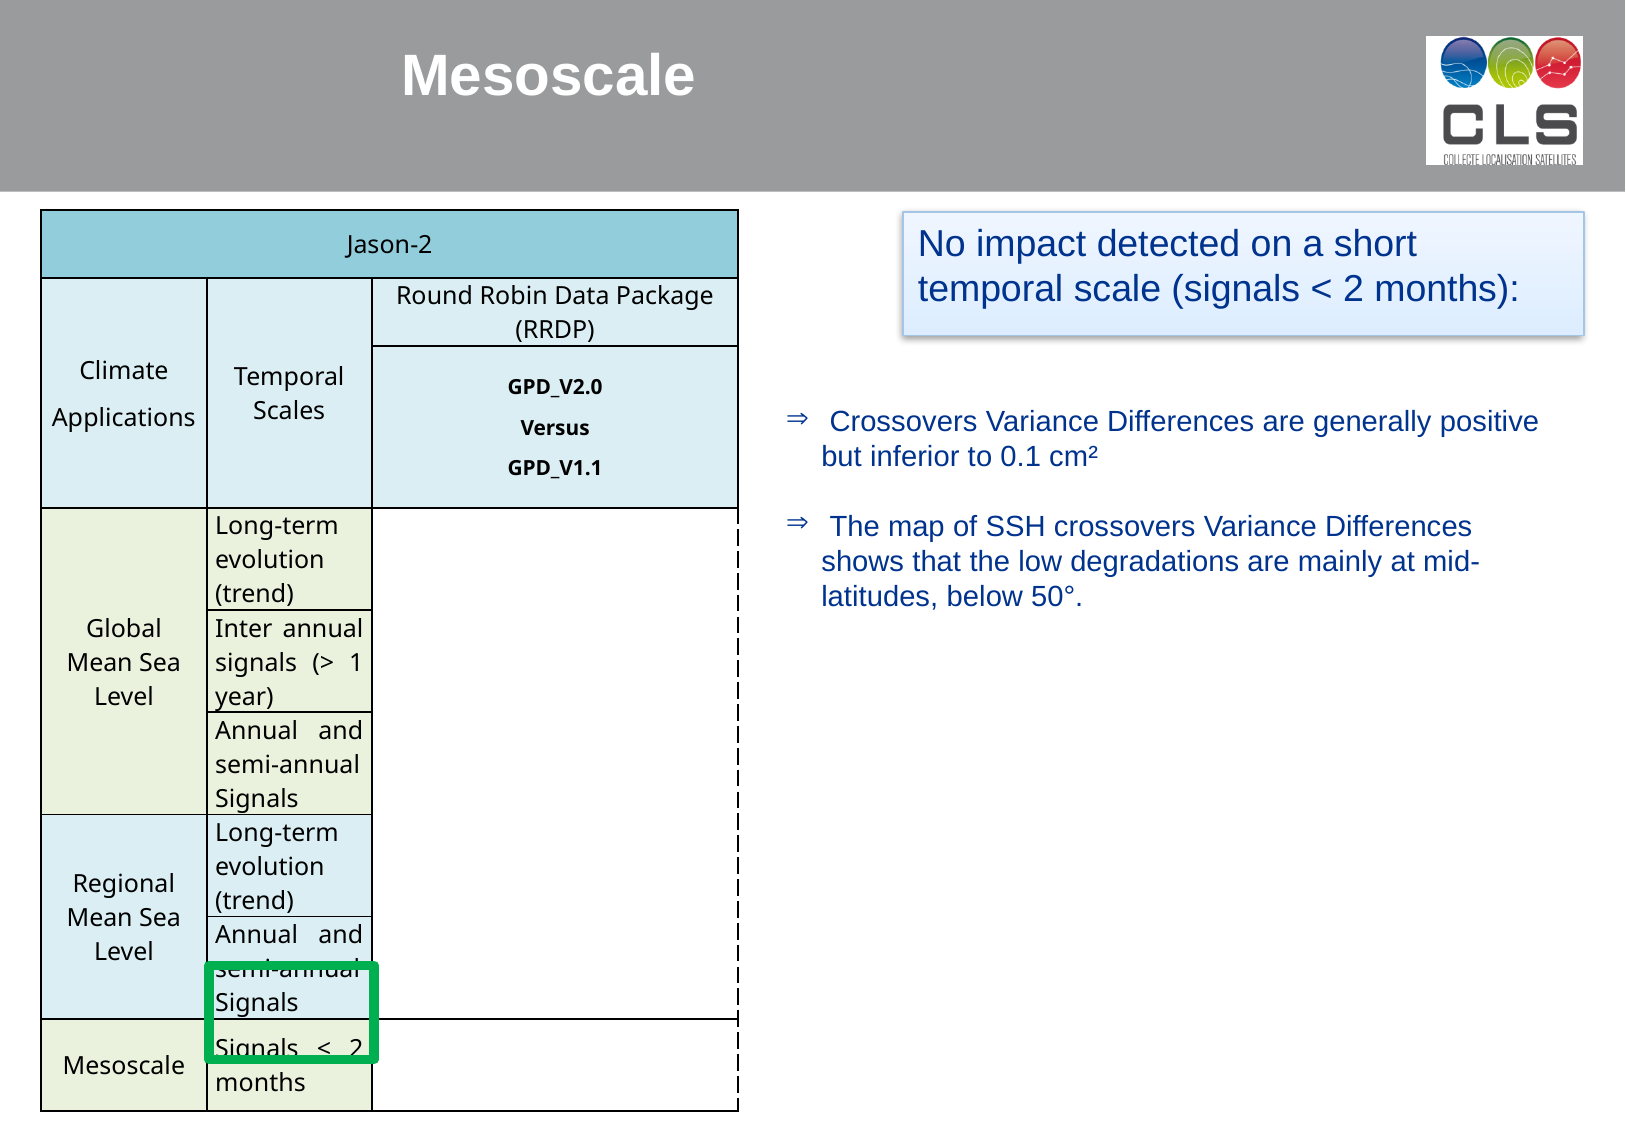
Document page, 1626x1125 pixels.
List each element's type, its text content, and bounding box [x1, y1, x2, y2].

text_box No impact detected on a short temporal scale (signals < 2 months): [902, 211, 1585, 336]
table_cell Climate Applications [42, 279, 206, 507]
table_cell Mesoscale [42, 1020, 206, 1110]
picture [1426, 36, 1583, 165]
table_cell Annual and semi-annual Signals [208, 917, 371, 963]
table_cell Inter annual signals (> 1 year) [208, 611, 371, 711]
table_cell Round Robin Data Package (RRDP) [373, 279, 737, 345]
table_header Jason-2 [42, 211, 737, 277]
table_cell [373, 1020, 738, 1110]
text_box [207, 963, 376, 1062]
table_cell Global Mean Sea Level [42, 509, 206, 814]
table_cell GPD_V2.0 Versus GPD_V1.1 [373, 347, 737, 507]
table_cell Annual and semi-annual Signals [208, 713, 371, 814]
table_cell Regional Mean Sea Level [42, 815, 206, 1018]
table_cell Long-term evolution (trend) [208, 815, 371, 916]
table_cell [373, 509, 738, 1018]
text_box Crossovers Variance Differences are generally positive but inferior to 0.1 cm² The map of SSH crossovers Variance Differences shows that the low degradations are mainly at mid-latitudes, below 50°. [771, 325, 1560, 620]
table_cell Signals < 2 months [208, 1062, 371, 1110]
table_cell Temporal Scales [208, 279, 371, 507]
text_box Mesoscale [386, 40, 1162, 119]
table_cell Long-term evolution (trend) [208, 509, 371, 609]
